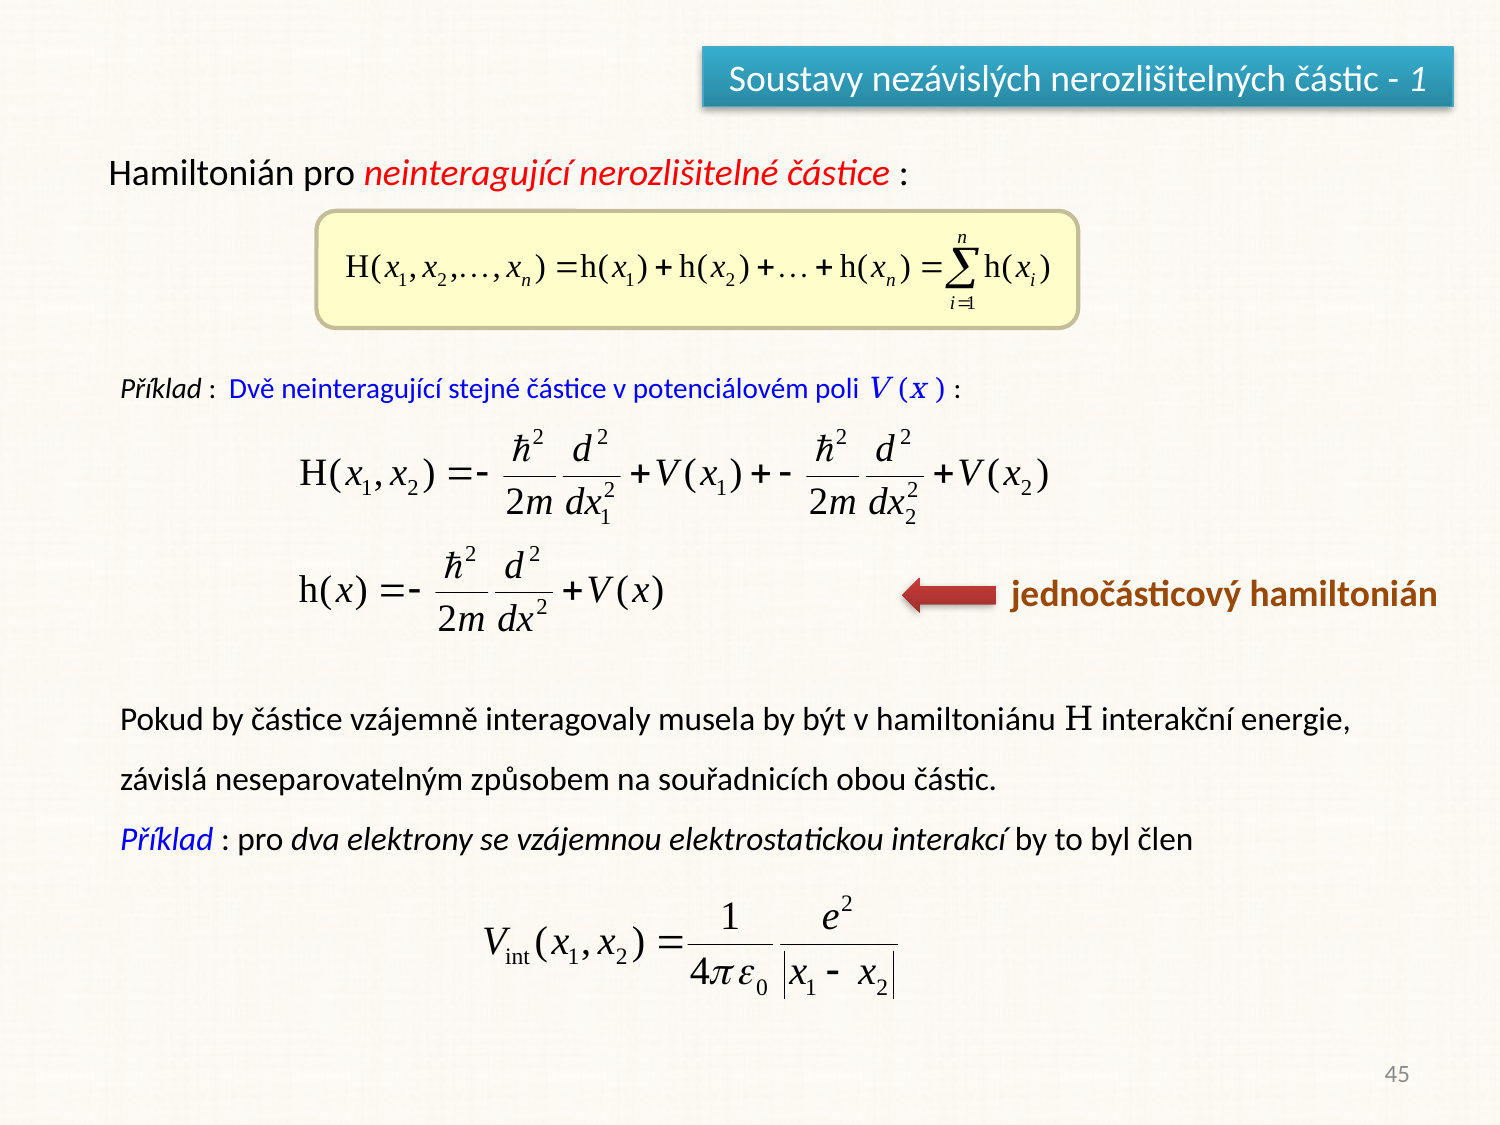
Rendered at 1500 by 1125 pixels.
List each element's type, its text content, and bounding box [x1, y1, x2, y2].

text_box Soustavy nezávislých nerozlišitelných částic - 1 [702, 46, 1454, 107]
slide_number 45 [1074, 1042, 1425, 1103]
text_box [105, 361, 1454, 657]
text_box [322, 325, 1073, 331]
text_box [480, 883, 907, 1009]
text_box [93, 140, 1395, 317]
text_box Pokud by částice vzájemně interagovaly musela by být v hamiltoniánu H interakční energie, závislá neseparovatelným způsobem na souřadnicích obou částic. Příklad : pro dva elektrony se vzájemnou elektrostatickou interakcí by to byl člen [105, 670, 1372, 865]
